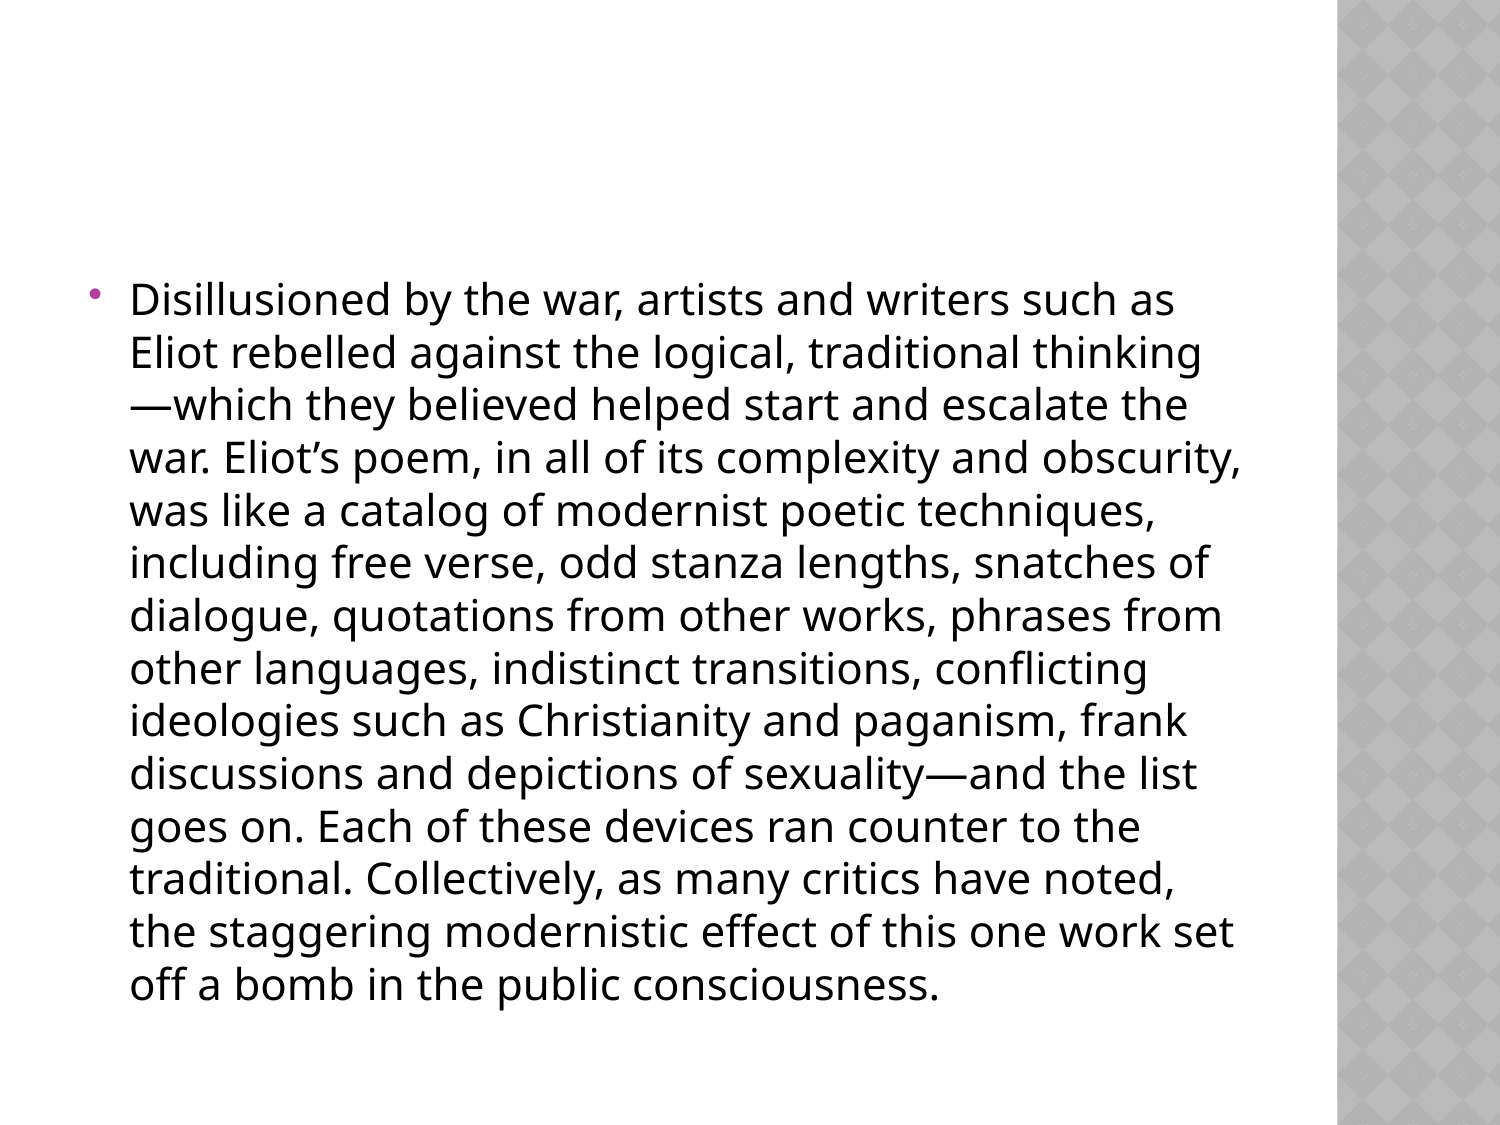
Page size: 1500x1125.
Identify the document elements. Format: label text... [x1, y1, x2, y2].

list Disillusioned by the war, artists and writers such as Eliot rebelled against the logical, traditional thinking—which they believed helped start and escalate the war. Eliot’s poem, in all of its complexity and obscurity, was like a catalog of modernist poetic techniques, including free verse, odd stanza lengths, snatches of dialogue, quotations from other works, phrases from other languages, indistinct transitions, conflicting ideologies such as Christianity and paganism, frank discussions and depictions of sexuality—and the list goes on. Each of these devices ran counter to the traditional. Collectively, as many critics have noted, the staggering modernistic effect of this one work set off a bomb in the public consciousness. [75, 264, 1263, 1059]
